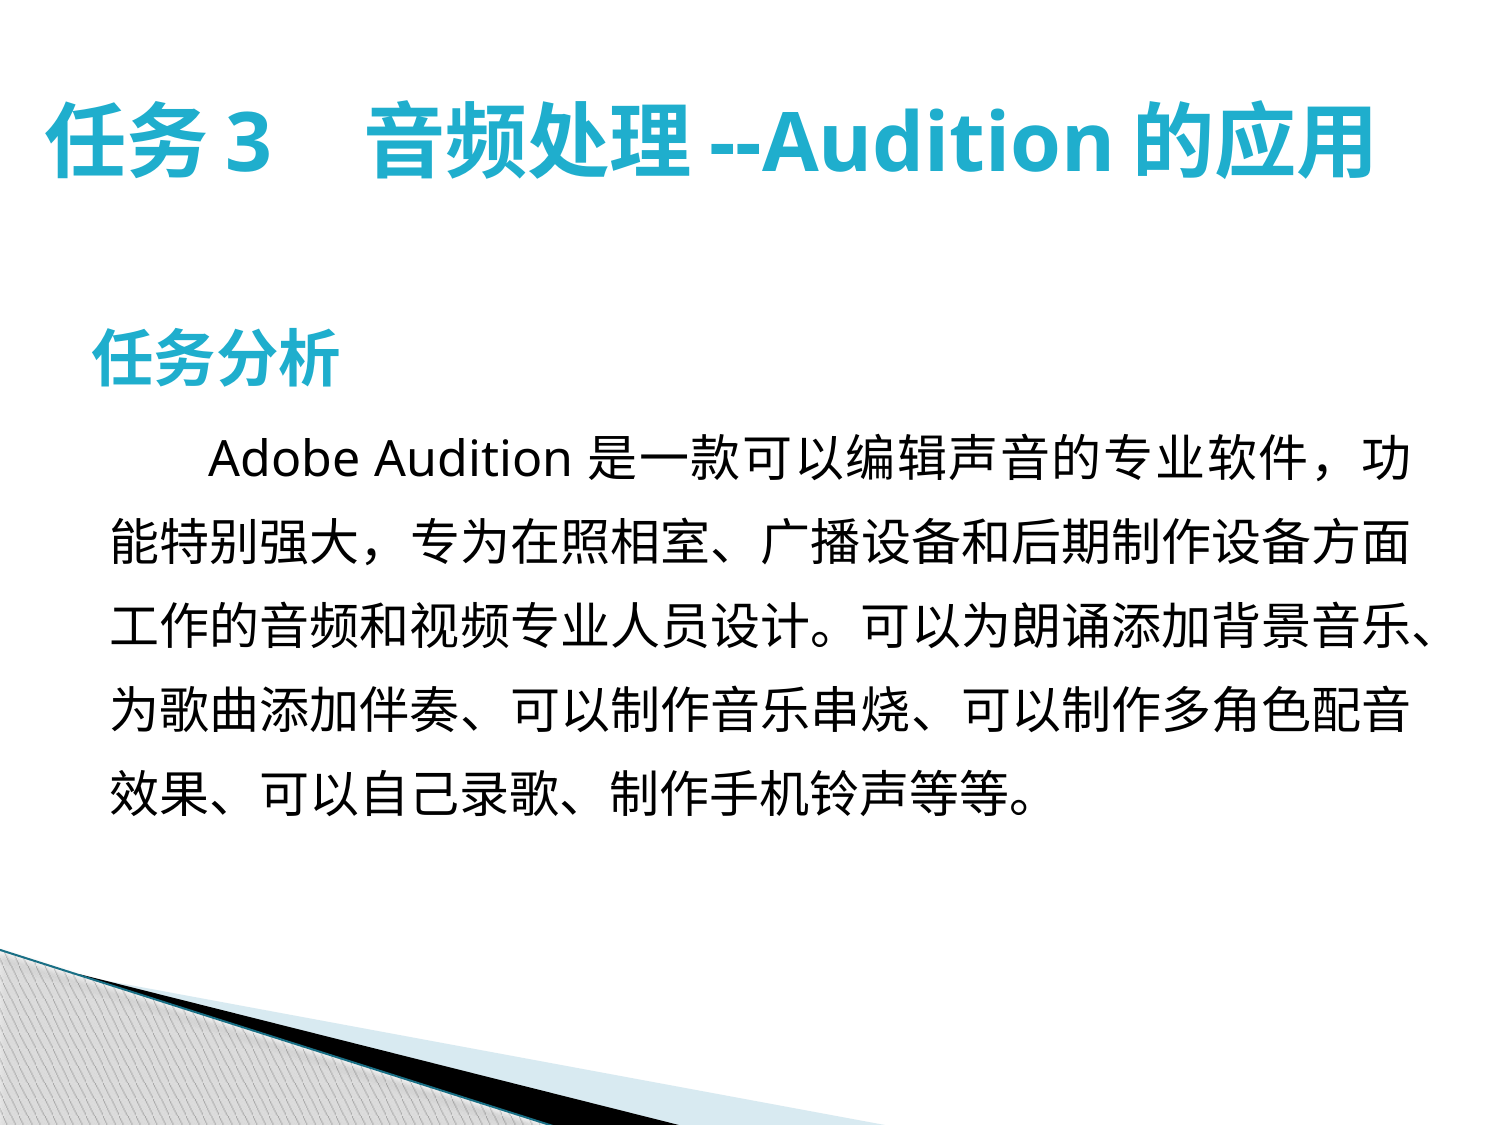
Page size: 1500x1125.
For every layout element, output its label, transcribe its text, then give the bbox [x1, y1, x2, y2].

title 任务3 音频处理--Audition的应用 [29, 45, 1471, 233]
list 任务分析 Adobe Audition是一款可以编辑声音的专业软件，功能特别强大，专为在照相室、广播设备和后期制作设备方面工作的音频和视频专业人员设计。可以为朗诵添加背景音乐、为歌曲添加伴奏、可以制作音乐串烧、可以制作多角色配音效果、可以自己录歌、制作手机铃声等等。 [76, 267, 1427, 910]
